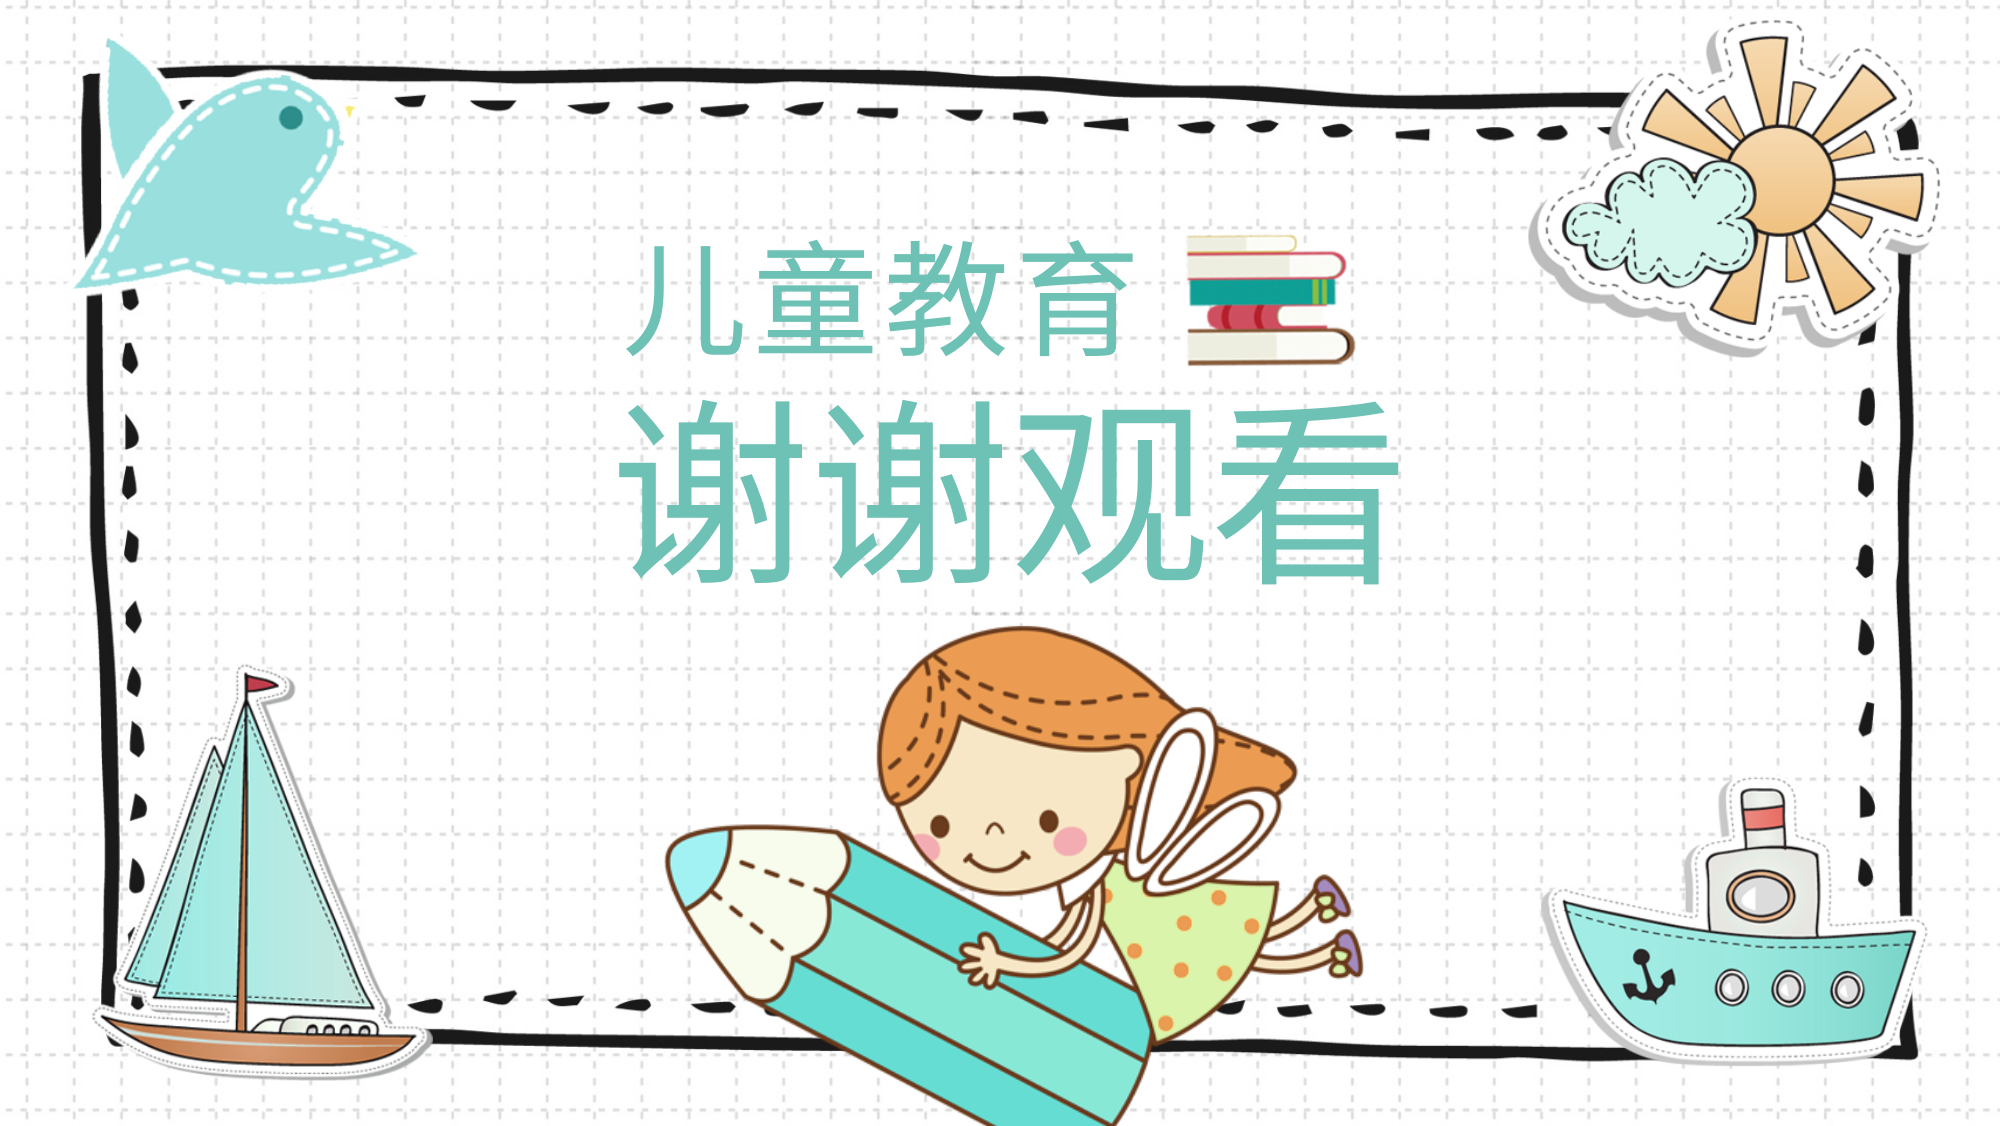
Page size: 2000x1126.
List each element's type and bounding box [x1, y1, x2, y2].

picture [0, 0, 2000, 1126]
text_box [504, 179, 1511, 611]
